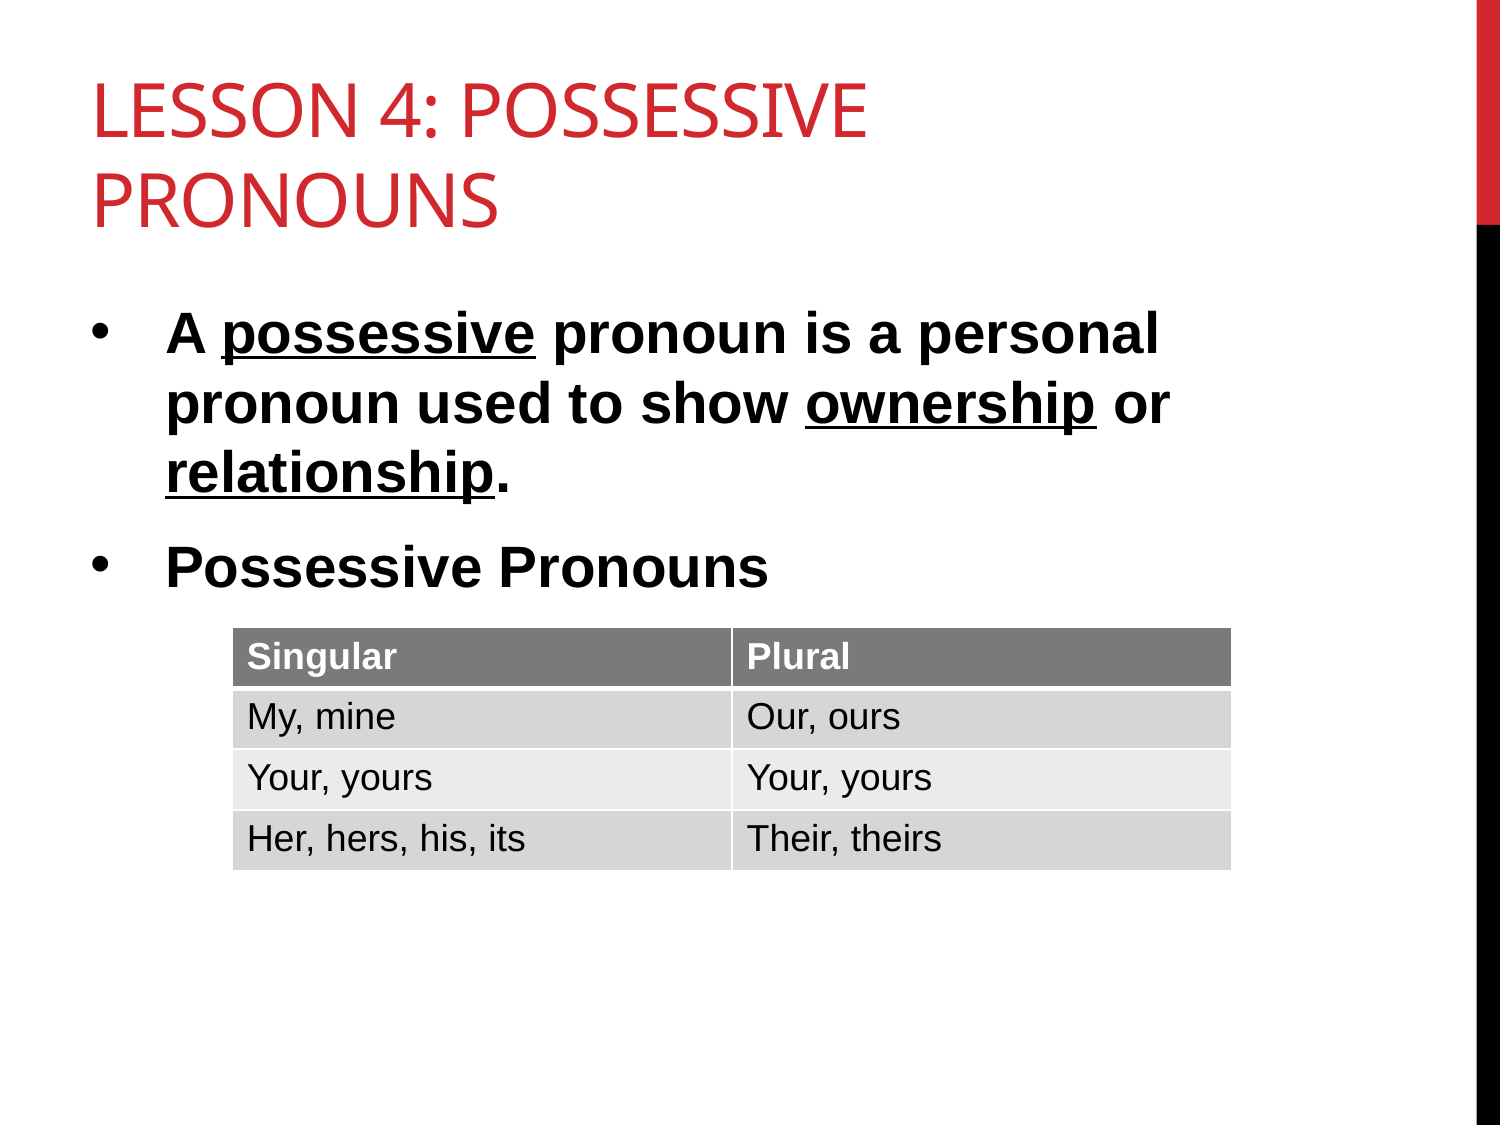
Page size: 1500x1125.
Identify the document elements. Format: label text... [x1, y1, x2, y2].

table_cell Her, hers, his, its [233, 811, 731, 870]
table_header Singular [233, 628, 731, 686]
table_cell Your, yours [233, 750, 731, 809]
table_header Plural [733, 628, 1231, 686]
table_cell Your, yours [733, 750, 1231, 809]
title Lesson 4: Possessive Pronouns [75, 25, 1025, 250]
table_cell My, mine [233, 691, 731, 748]
table_cell Our, ours [733, 691, 1231, 748]
list A possessive pronoun is a personal pronoun used to show ownership or relationship. Possessive Pronouns [75, 287, 1325, 1005]
table_cell Their, theirs [733, 811, 1231, 870]
